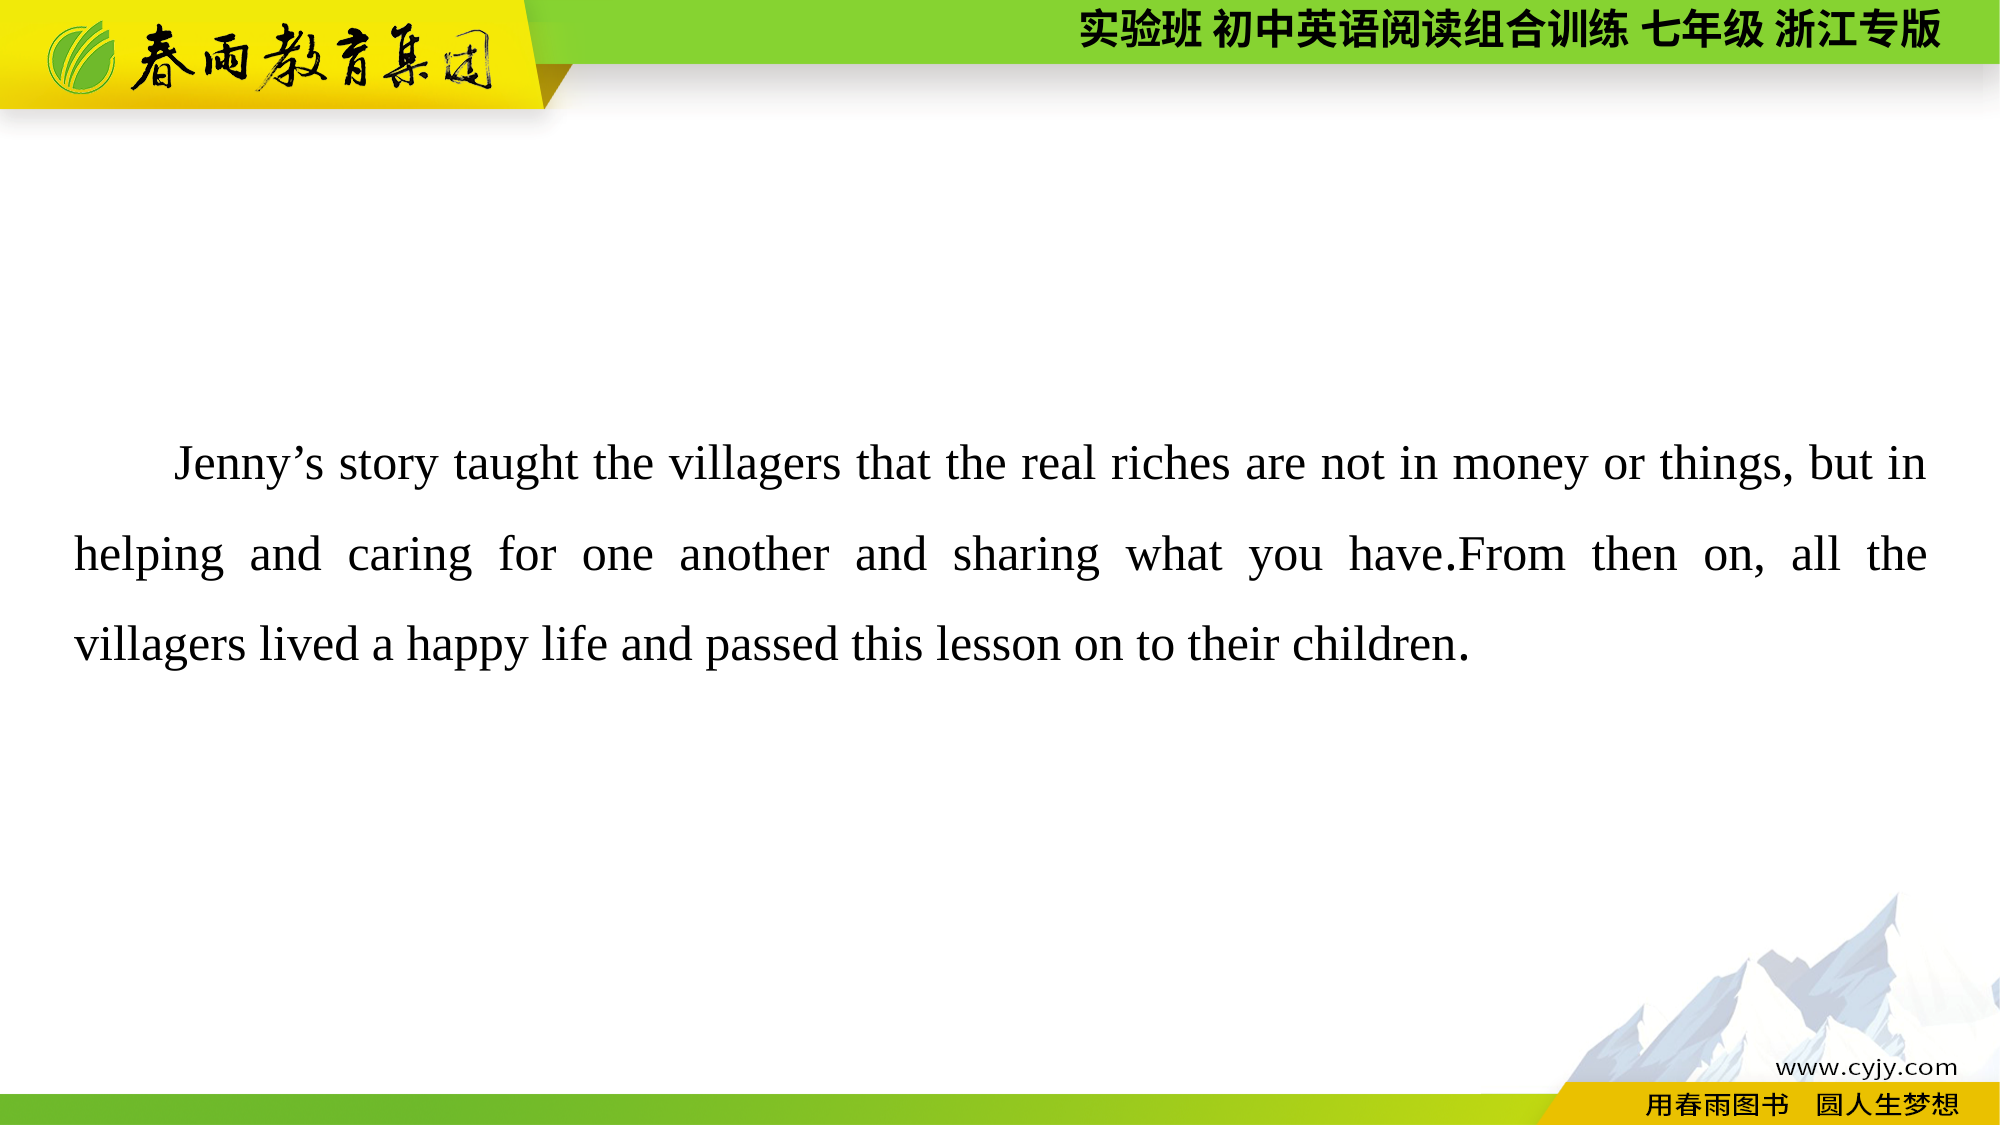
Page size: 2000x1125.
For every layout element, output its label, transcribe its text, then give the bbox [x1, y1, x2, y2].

picture [0, 0, 2000, 1125]
list Jenny’s story taught the villagers that the real riches are not in money or things, but in helping and caring for one another and sharing what you have.From then on, all the villagers lived a happy life and passed this lesson on to their children. [59, 392, 1944, 669]
